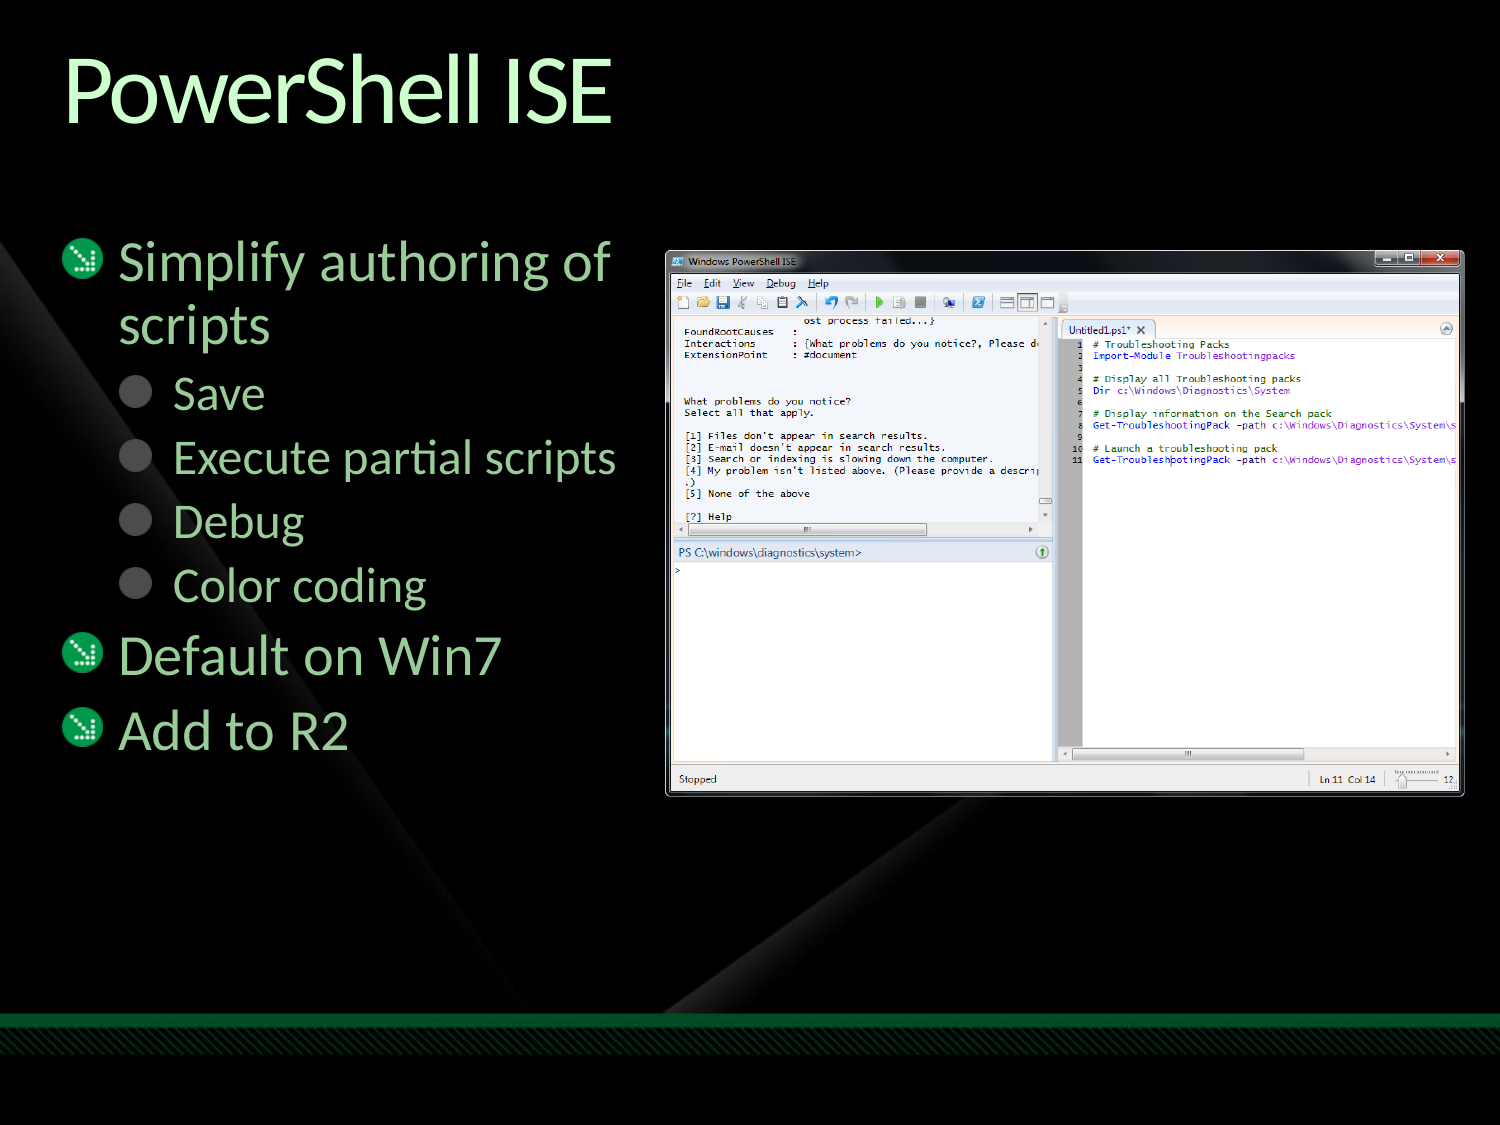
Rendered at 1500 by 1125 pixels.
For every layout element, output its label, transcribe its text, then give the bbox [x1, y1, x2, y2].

title PowerShell ISE [62, 37, 1438, 147]
picture [0, 0, 1500, 1125]
list Simplify authoring of scripts Save Execute partial scripts Debug Color coding Default on Win7 Add to R2 [62, 231, 738, 581]
